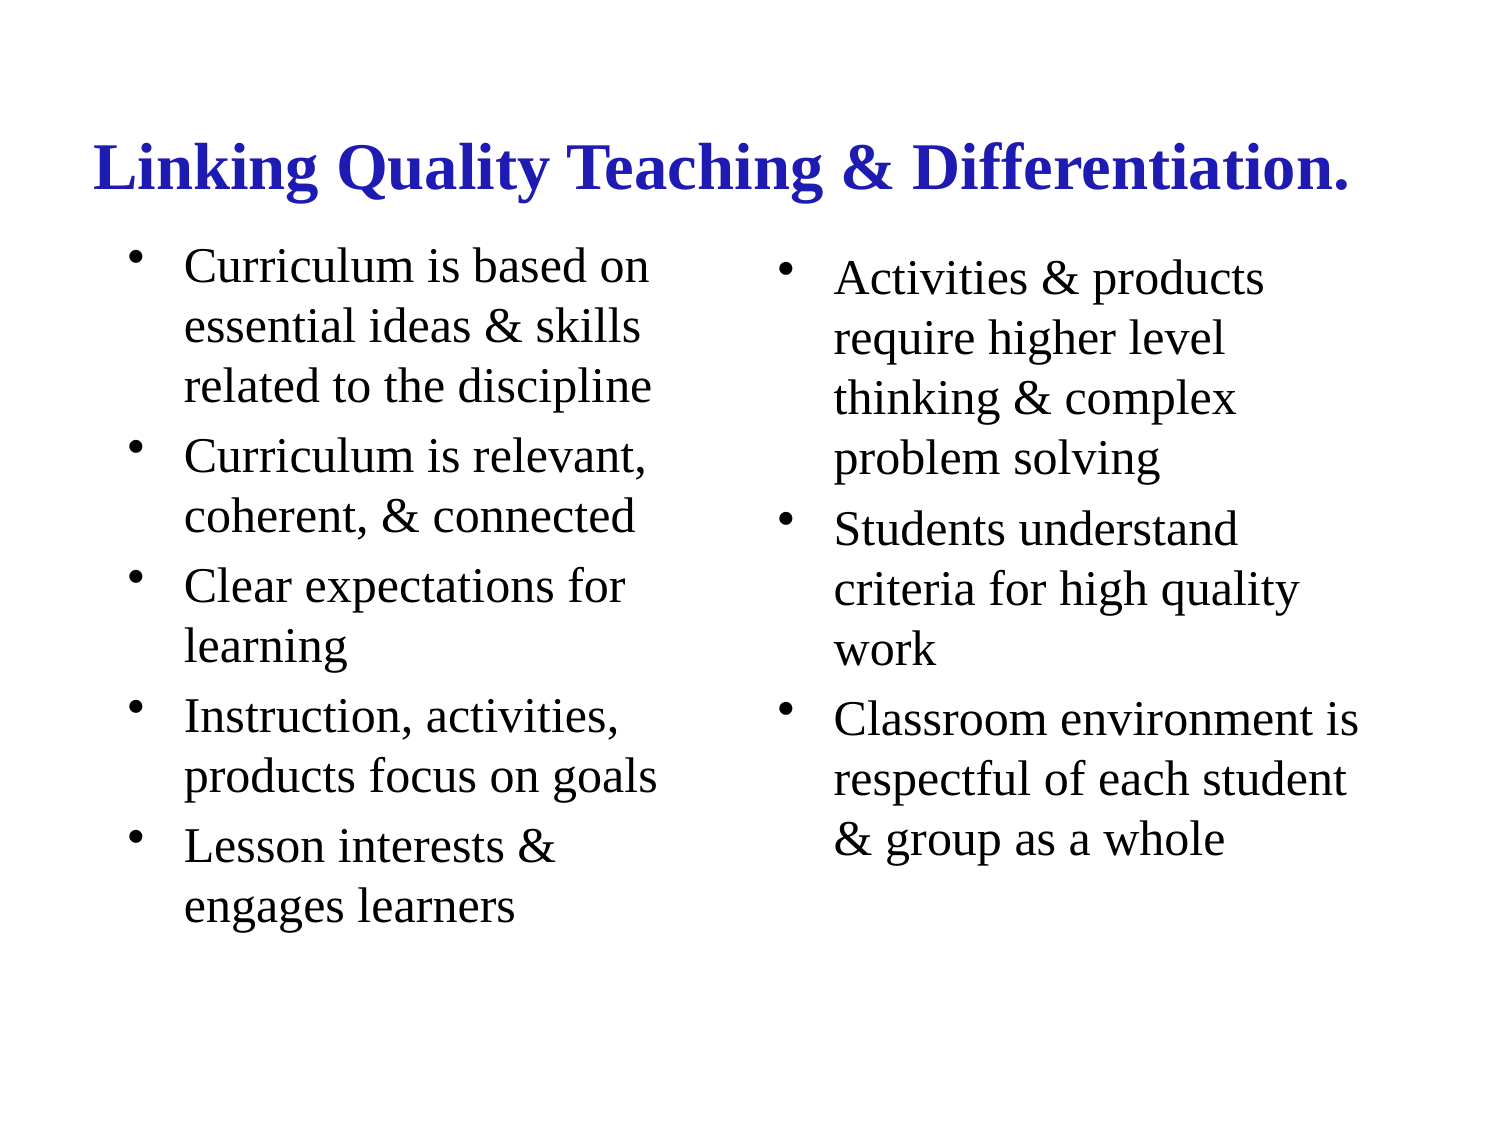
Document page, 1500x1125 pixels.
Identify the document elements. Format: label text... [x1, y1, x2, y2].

title Linking Quality Teaching & Differentiation. [74, 99, 1388, 226]
list Curriculum is based on essential ideas & skills related to the discipline Curriculum is relevant, coherent, & connected Clear expectations for learning Instruction, activities, products focus on goals Lesson interests & engages learners [112, 224, 738, 1001]
list Activities & products require higher level thinking & complex problem solving Students understand criteria for high quality work Classroom environment is respectful of each student & group as a whole [762, 237, 1388, 1001]
